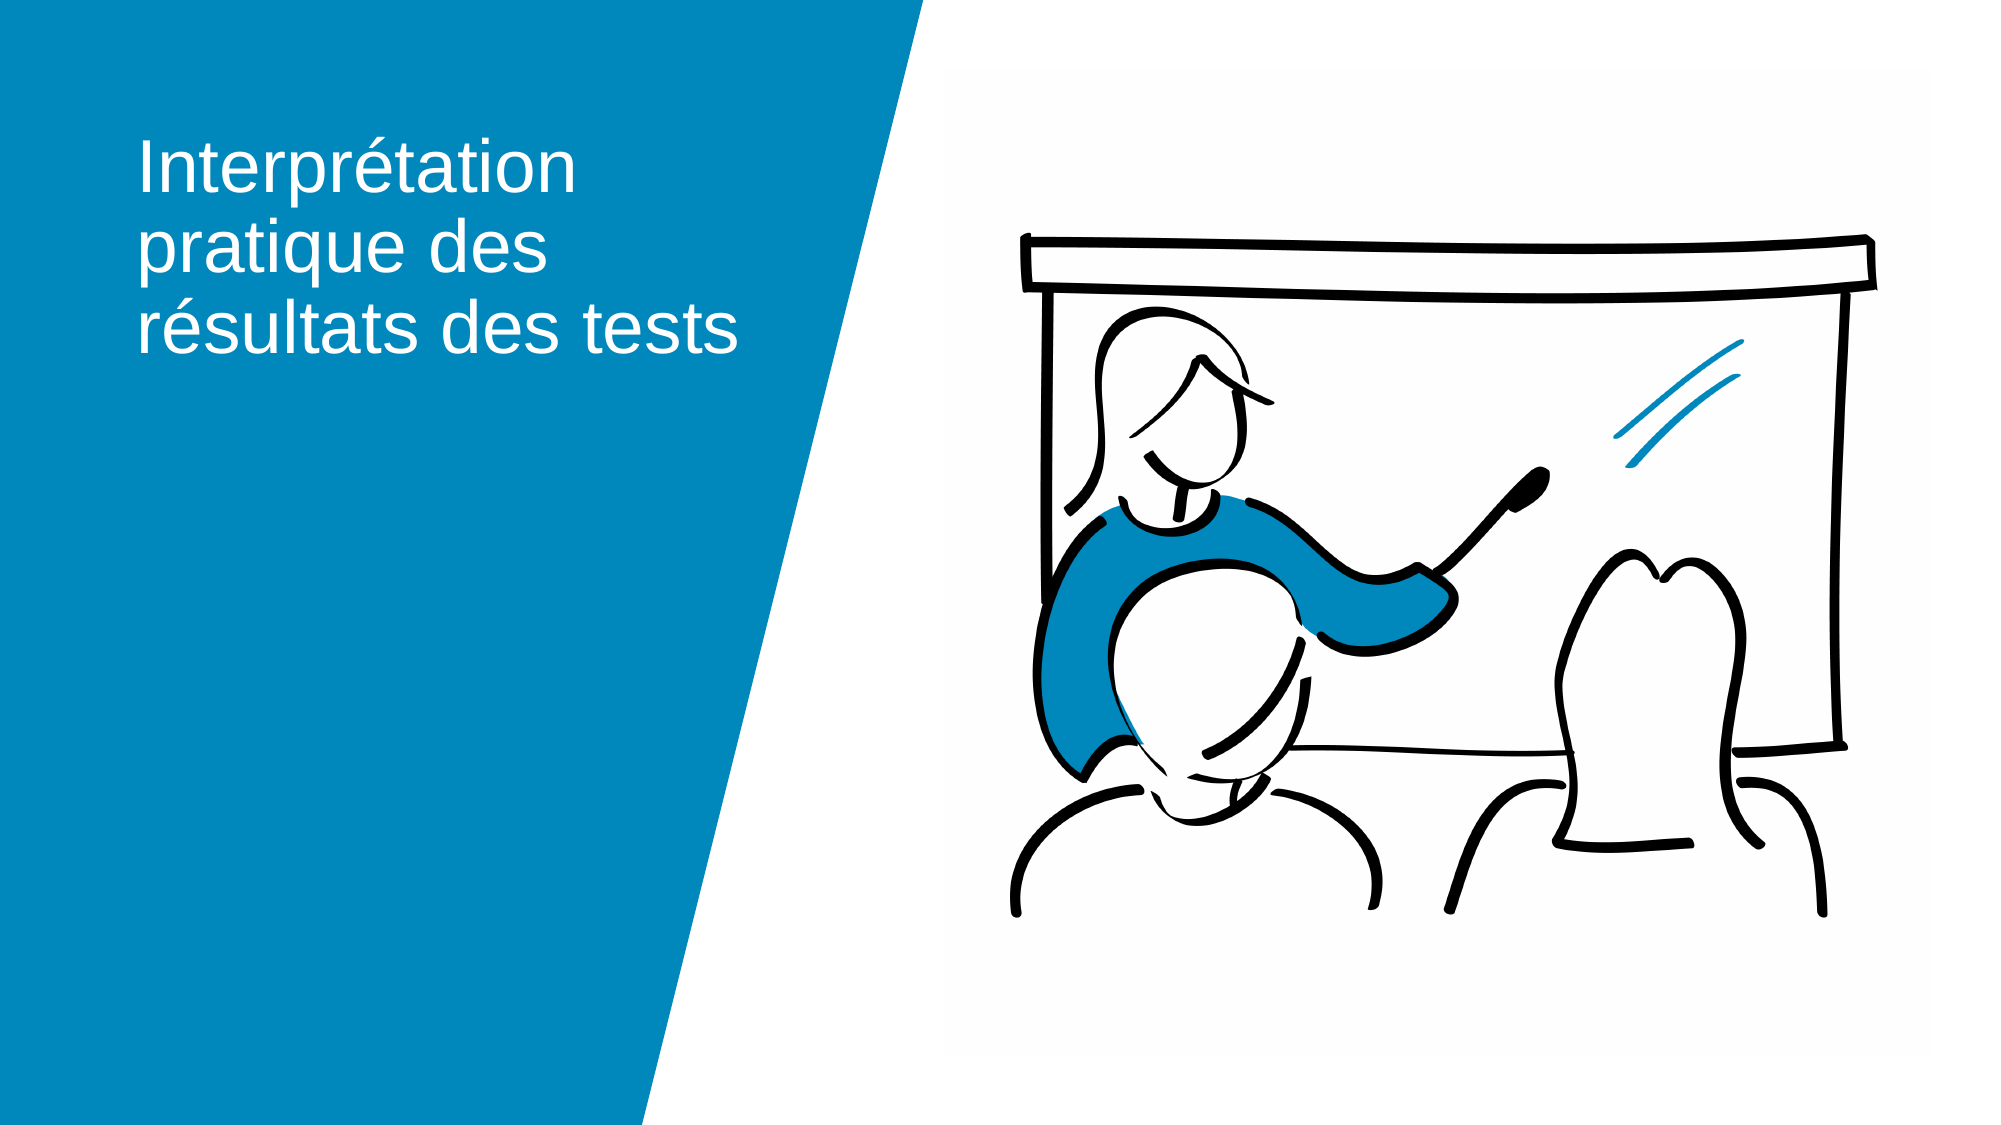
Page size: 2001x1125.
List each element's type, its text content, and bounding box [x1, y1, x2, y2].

title Interprétation pratique des résultats des tests [136, 0, 775, 371]
picture [944, 68, 1932, 1056]
